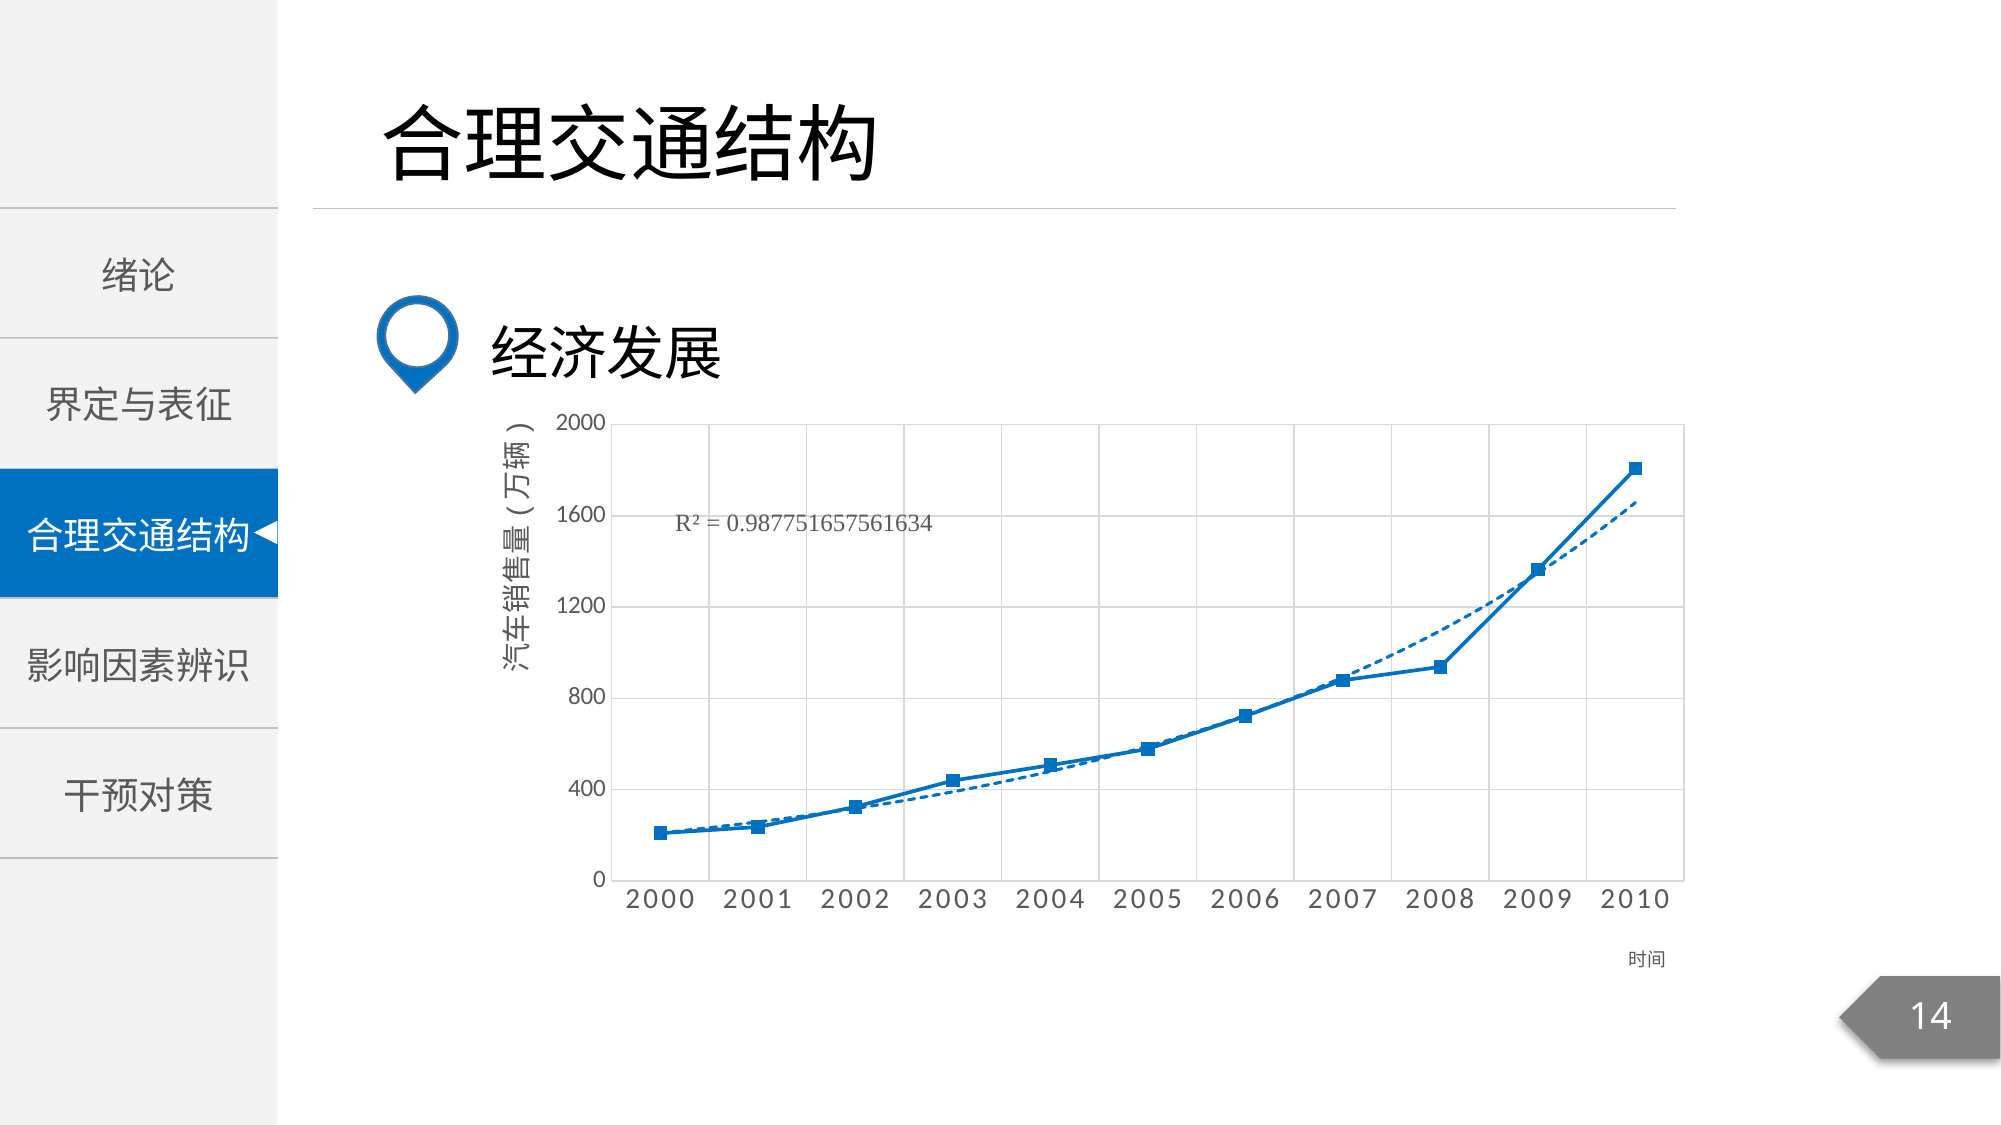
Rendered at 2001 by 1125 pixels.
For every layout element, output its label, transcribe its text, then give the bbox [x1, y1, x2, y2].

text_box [377, 296, 458, 377]
text_box 经济发展 [475, 308, 739, 394]
chart [449, 394, 1724, 982]
